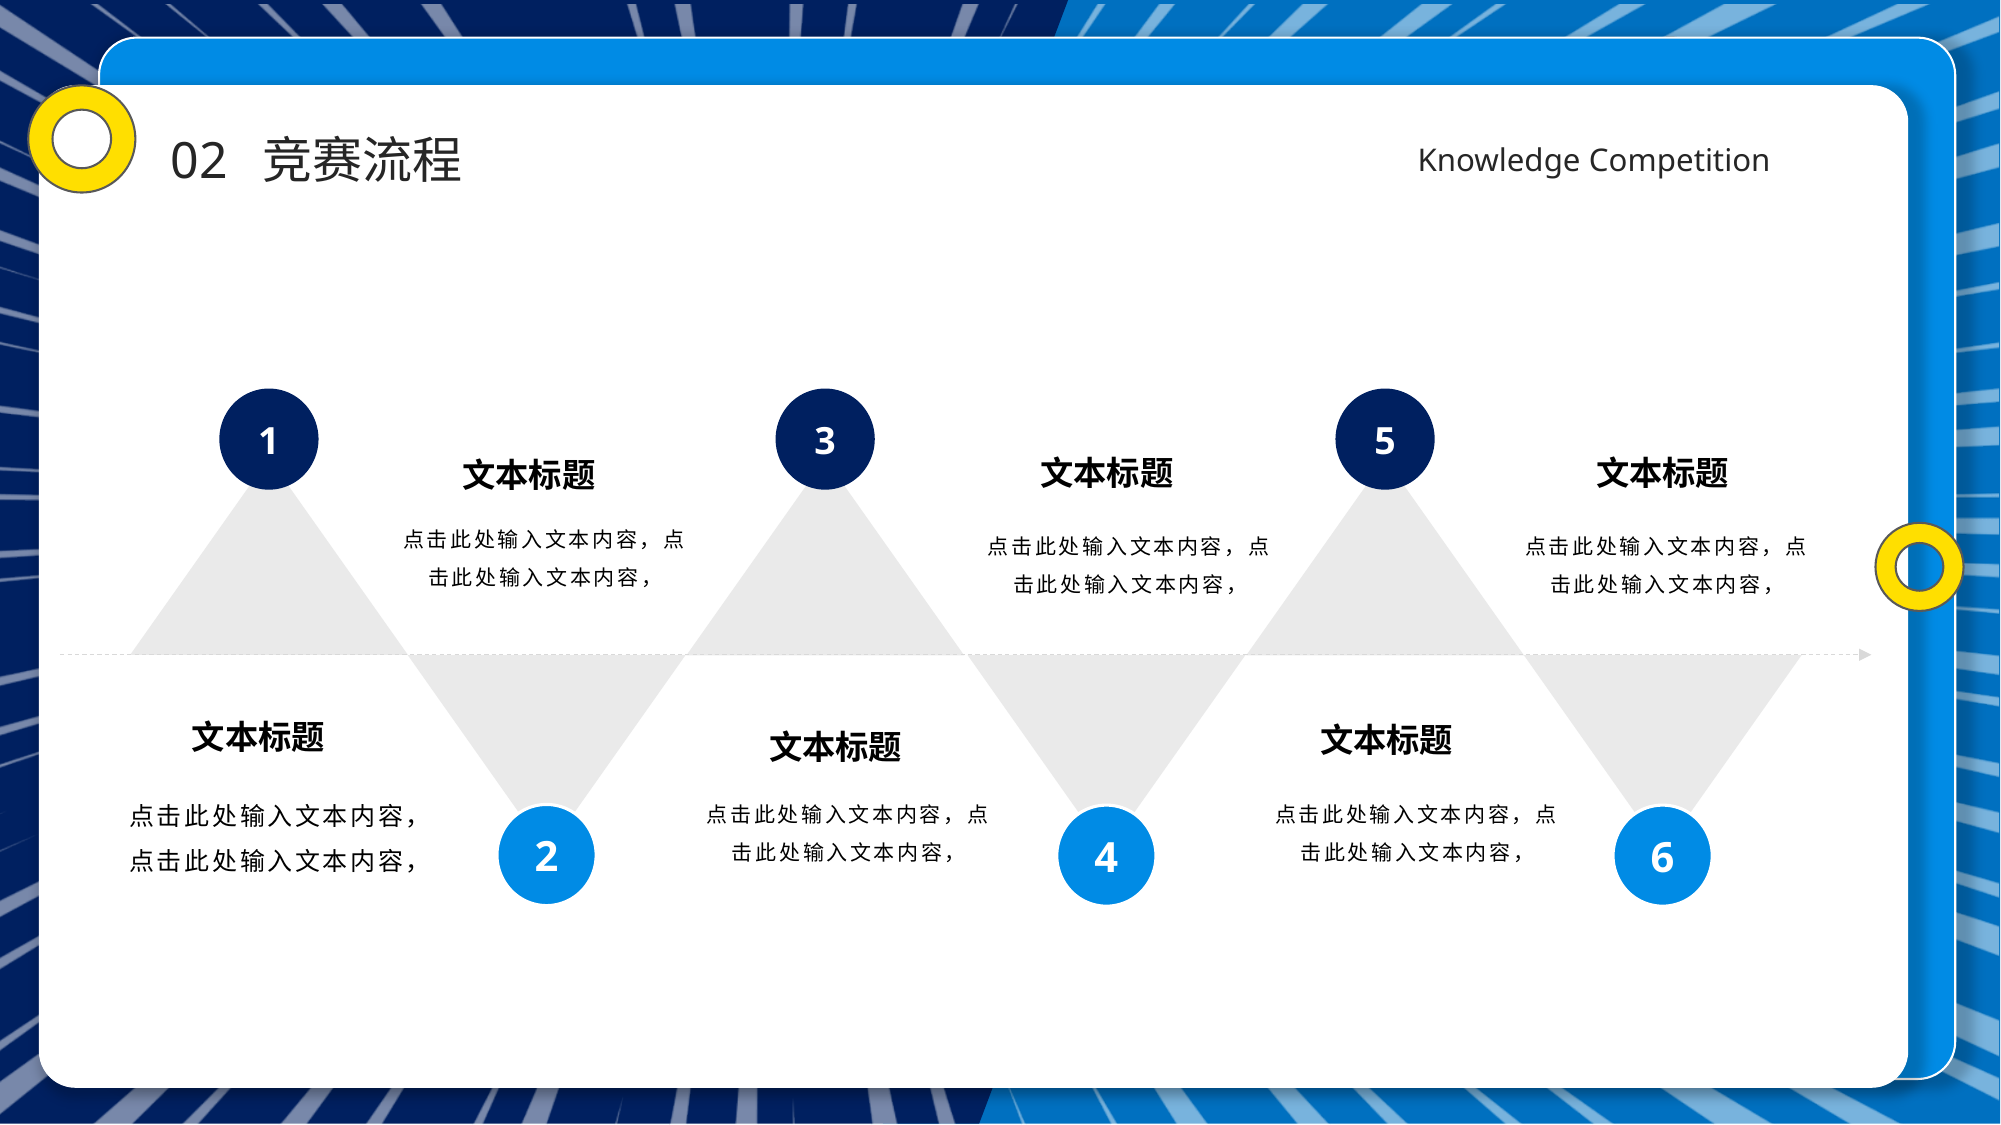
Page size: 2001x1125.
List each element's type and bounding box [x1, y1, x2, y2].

text_box [109, 686, 407, 870]
text_box [407, 655, 686, 906]
text_box [151, 121, 1877, 198]
text_box [1523, 655, 1802, 907]
text_box [1504, 421, 1826, 605]
text_box [691, 696, 1007, 874]
text_box [1246, 388, 1524, 654]
text_box [686, 388, 965, 654]
text_box [972, 421, 1289, 605]
text_box [387, 424, 704, 599]
text_box [1245, 689, 1576, 873]
text_box [967, 655, 1246, 907]
text_box [130, 388, 408, 654]
